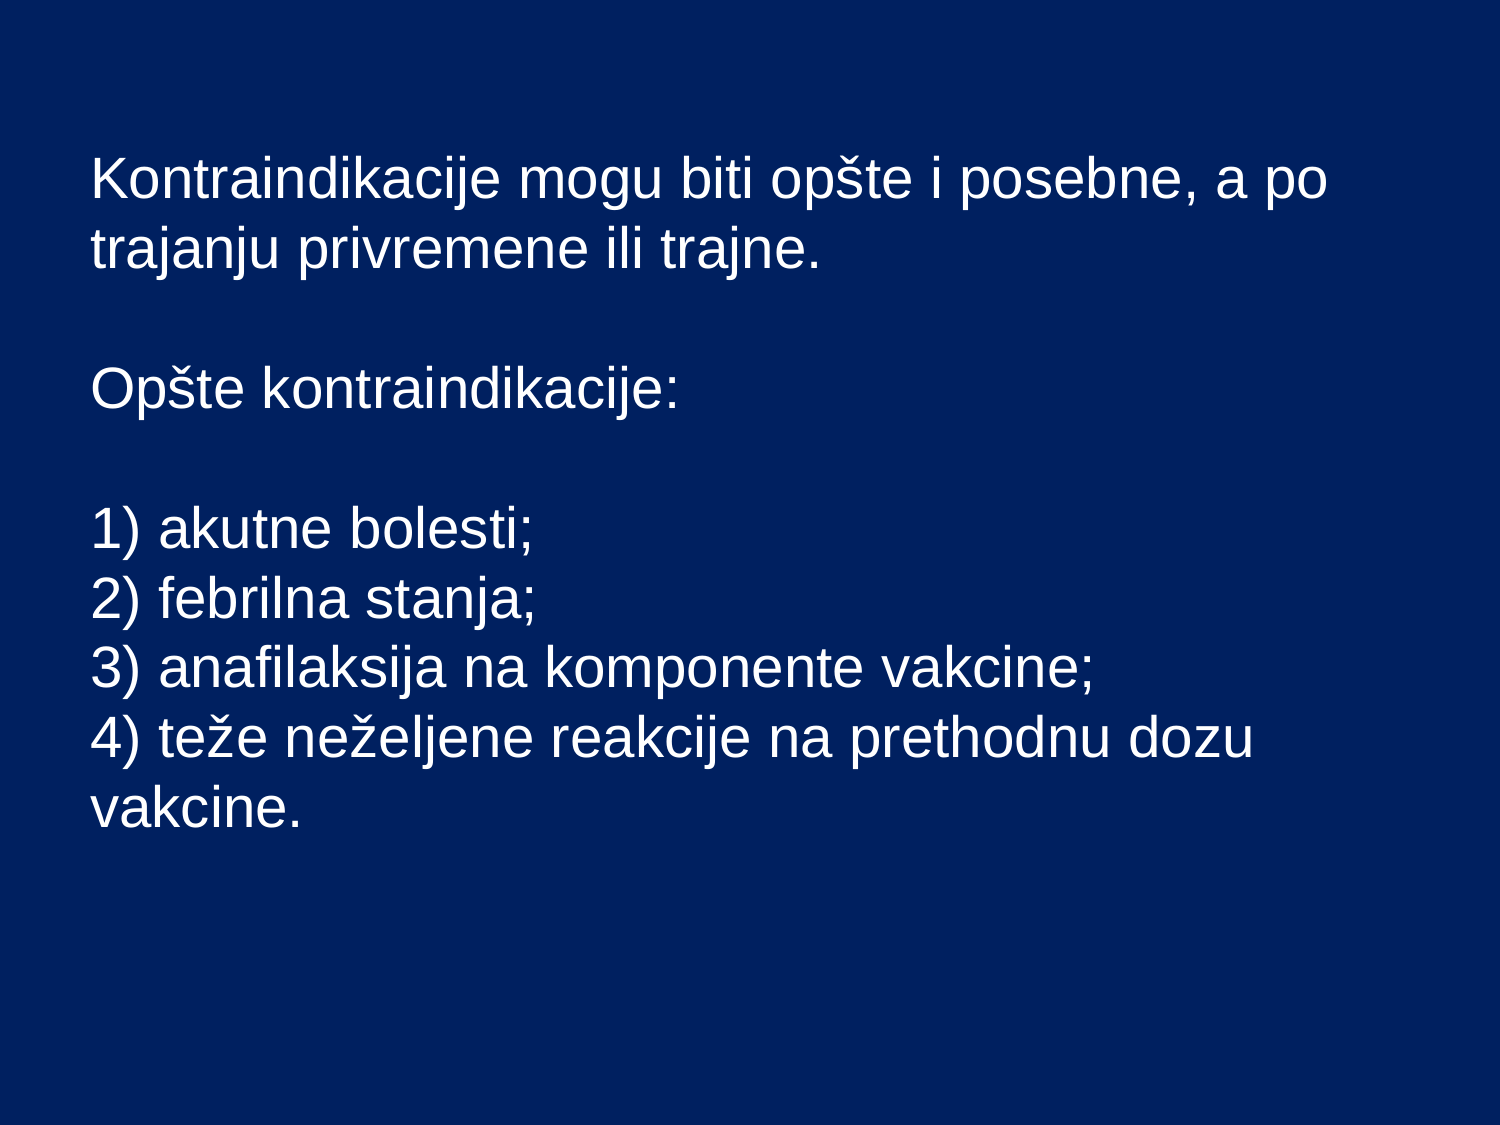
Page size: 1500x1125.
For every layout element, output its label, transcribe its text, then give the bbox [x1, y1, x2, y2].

title Kontraindikacije mogu biti opšte i posebne, a po trajanju privremene ili trajne. Opšte kontraindikacije: 1) akutne bolesti; 2) febrilna stanja; 3) anafilaksija na komponente vakcine; 4) teže neželjene reakcije na prethodnu dozu vakcine. [75, 112, 1425, 938]
